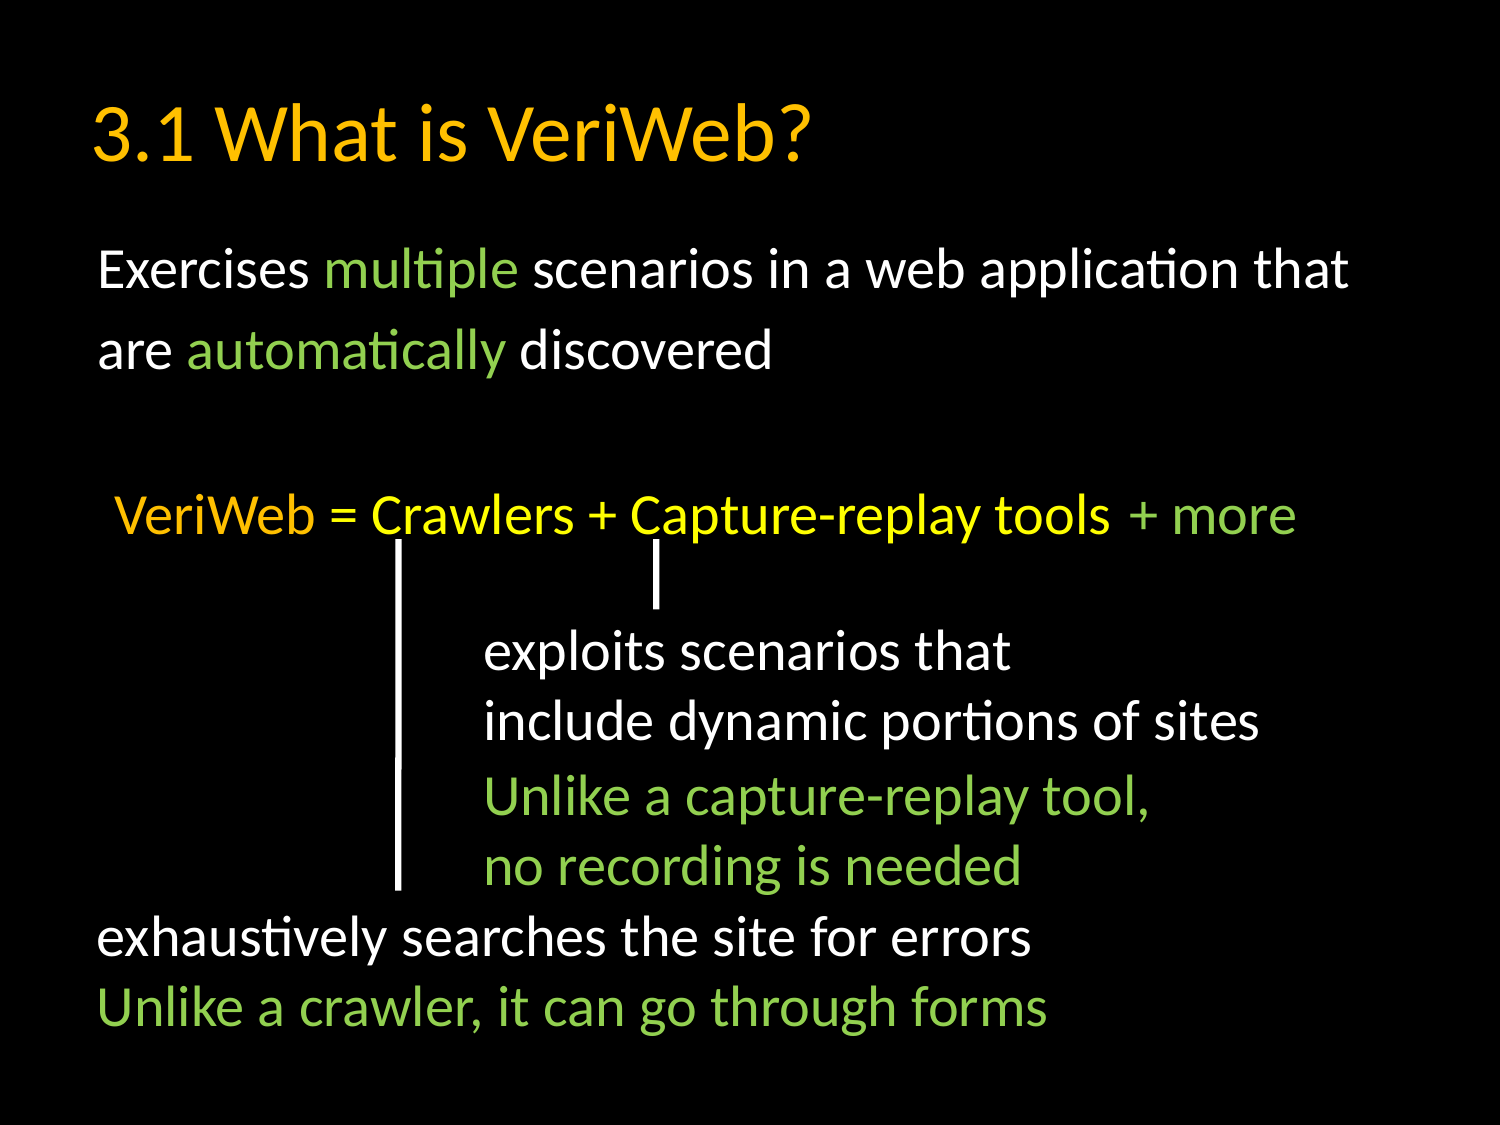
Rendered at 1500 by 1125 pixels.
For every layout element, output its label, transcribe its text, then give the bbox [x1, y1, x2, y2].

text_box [81, 538, 1395, 977]
title 3.1 What is VeriWeb? [75, 45, 1425, 211]
text_box + more [1114, 468, 1313, 536]
text_box VeriWeb = Crawlers + Capture-replay tools [99, 468, 1114, 537]
text_box Unlike a crawler, it can go through forms [82, 985, 1067, 1046]
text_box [468, 538, 1477, 762]
list Exercises multiple scenarios in a web application that are automatically discovered [82, 222, 1454, 411]
